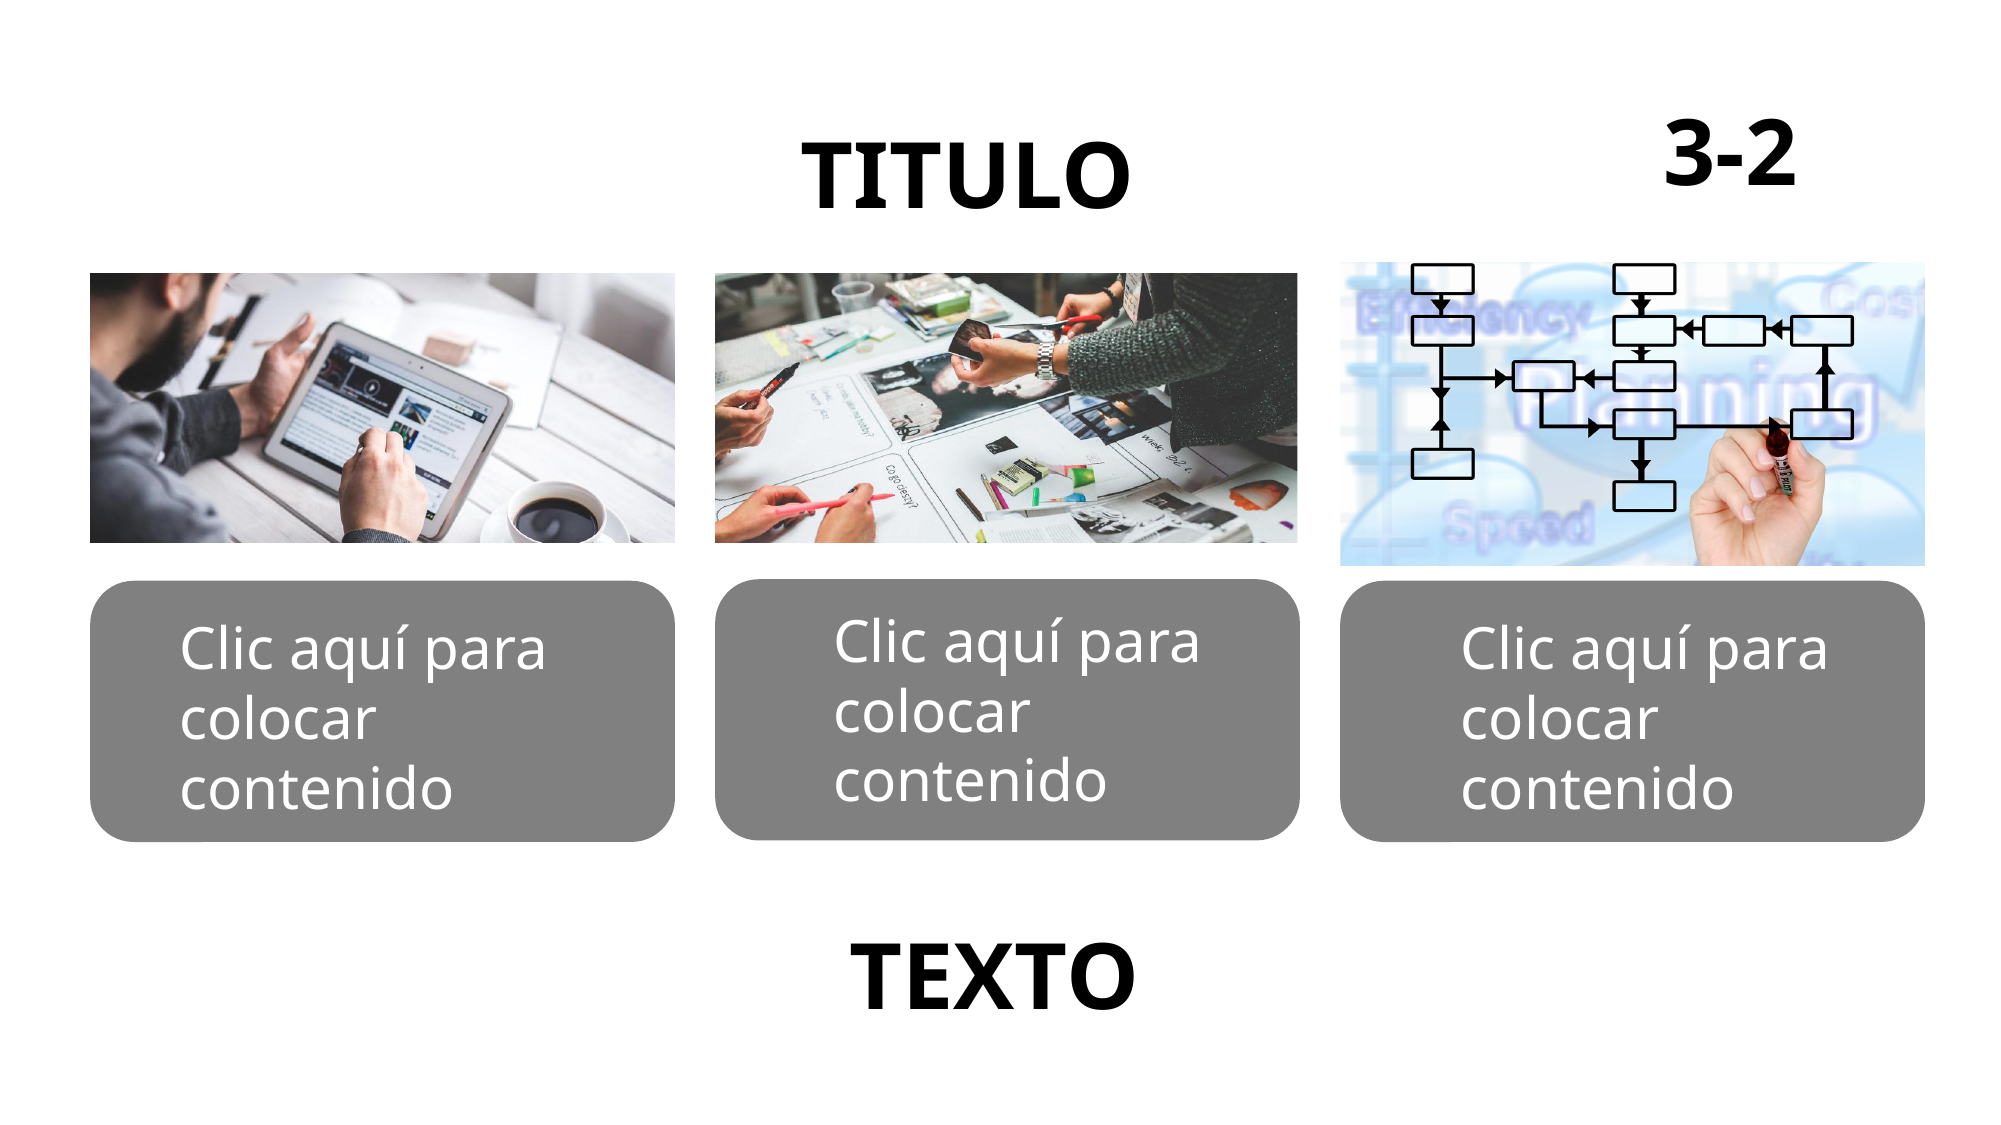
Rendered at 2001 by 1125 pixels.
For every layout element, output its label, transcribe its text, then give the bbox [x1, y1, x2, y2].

text_box 3-2 [1648, 86, 1874, 212]
picture [90, 273, 675, 543]
text_box Clic aquí para colocar contenido [1446, 603, 1925, 829]
text_box [1339, 579, 1921, 844]
text_box TEXTO [355, 910, 1633, 1036]
text_box Clic aquí para colocar contenido [818, 596, 1298, 821]
text_box [714, 578, 1294, 842]
text_box TITULO [329, 109, 1607, 235]
picture [1340, 262, 1925, 566]
text_box Clic aquí para colocar contenido [164, 603, 644, 829]
picture [715, 273, 1298, 543]
text_box [89, 579, 676, 844]
